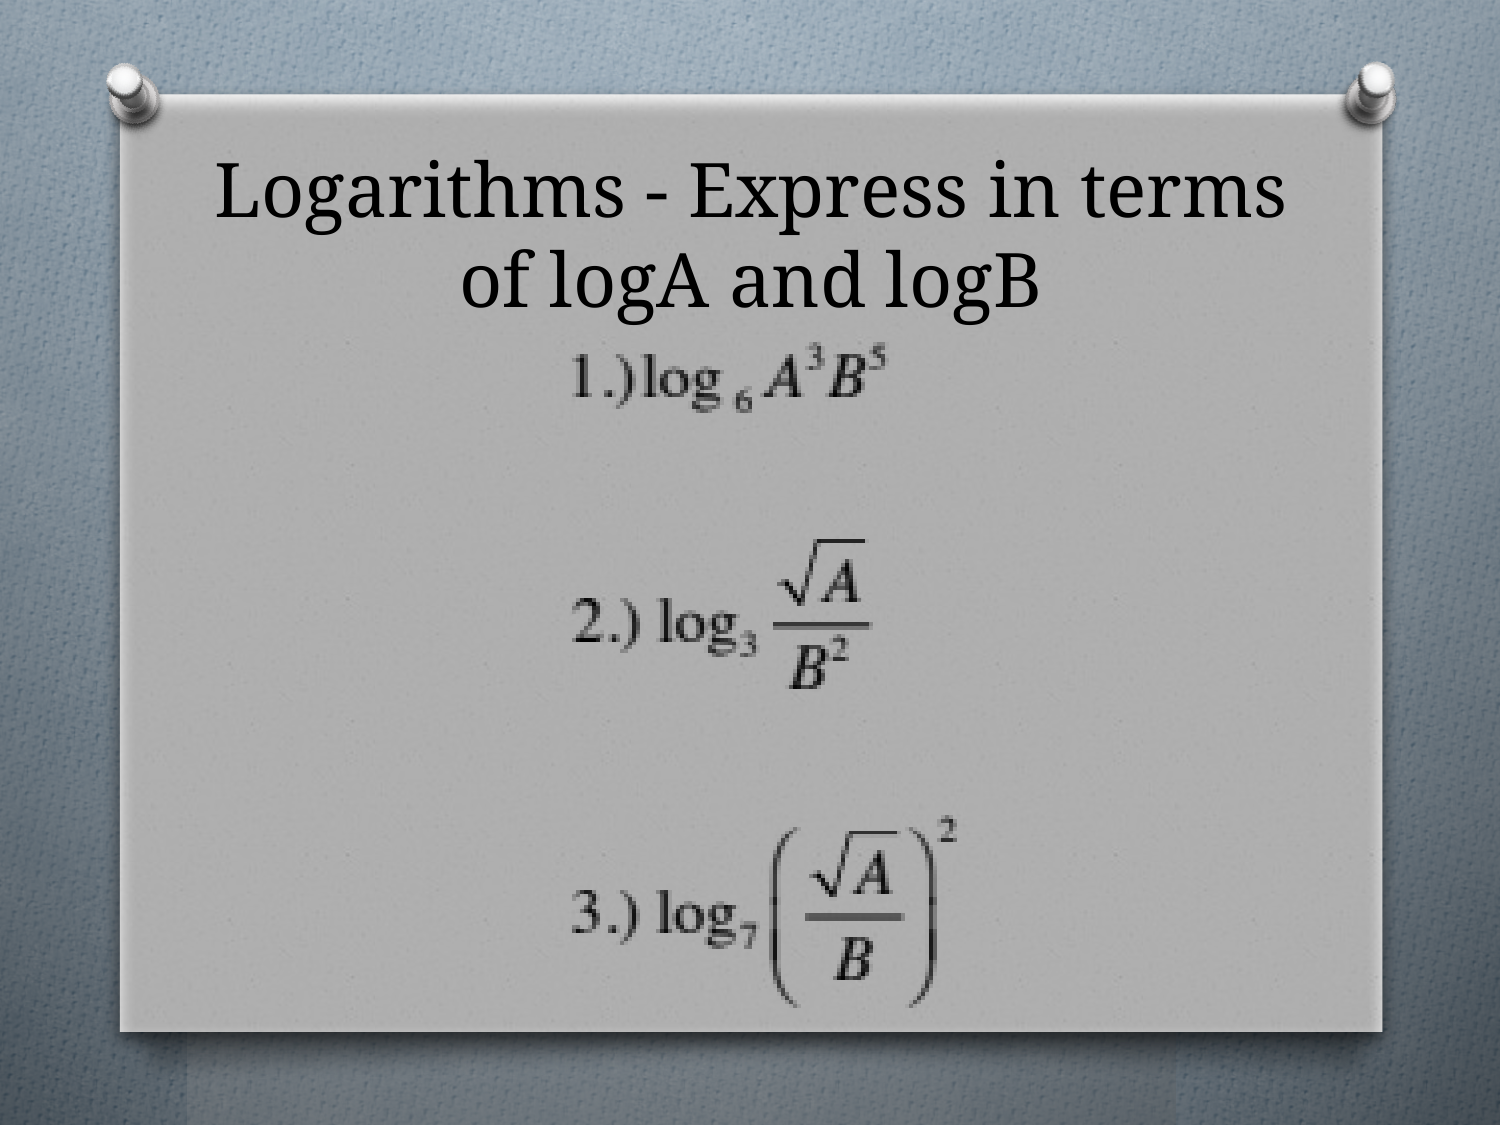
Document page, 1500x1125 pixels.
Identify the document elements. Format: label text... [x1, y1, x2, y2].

picture [1317, 35, 1439, 156]
picture [75, 29, 198, 153]
title Logarithms - Express in terms of logA and logB [179, 134, 1323, 332]
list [564, 331, 963, 1017]
